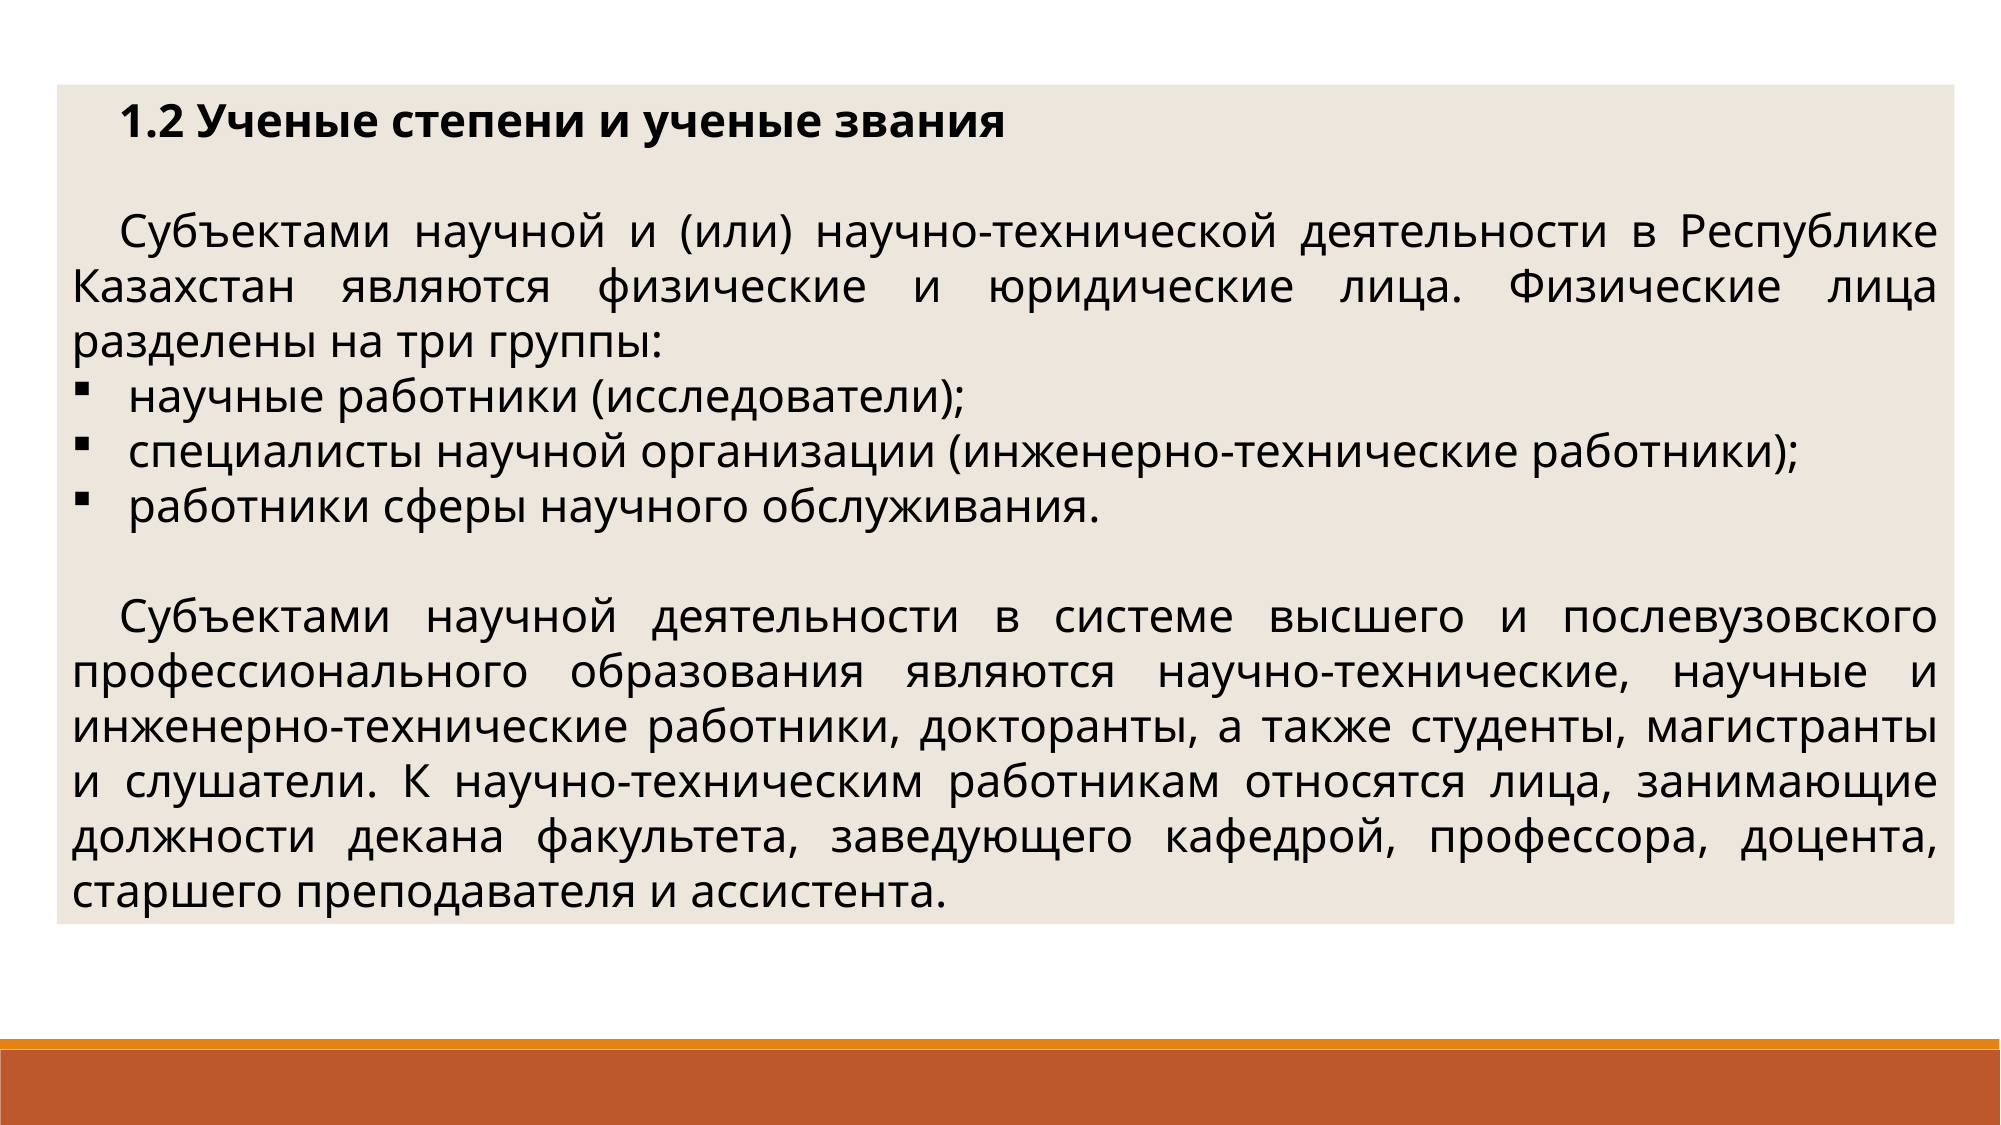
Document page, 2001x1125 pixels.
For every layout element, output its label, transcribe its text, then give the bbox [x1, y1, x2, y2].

text_box 1.2 Ученые степени и ученые звания Субъектами научной и (или) научно-технической деятельности в Республике Казахстан являются физические и юридические лица. Физические лица разделены на три группы: научные работники (исследователи); специалисты научной организации (инженерно-технические работники); работники сферы научного обслуживания. Субъектами научной деятельности в системе высшего и послевузовского профессионального образования являются научно-технические, научные и инженерно-технические работники, докторанты, а также студенты, магистранты и слушатели. К научно-техническим работникам относятся лица, занимающие должности декана факультета, заведующего кафедрой, профессора, доцента, старшего преподавателя и ассистента. [56, 84, 1955, 925]
